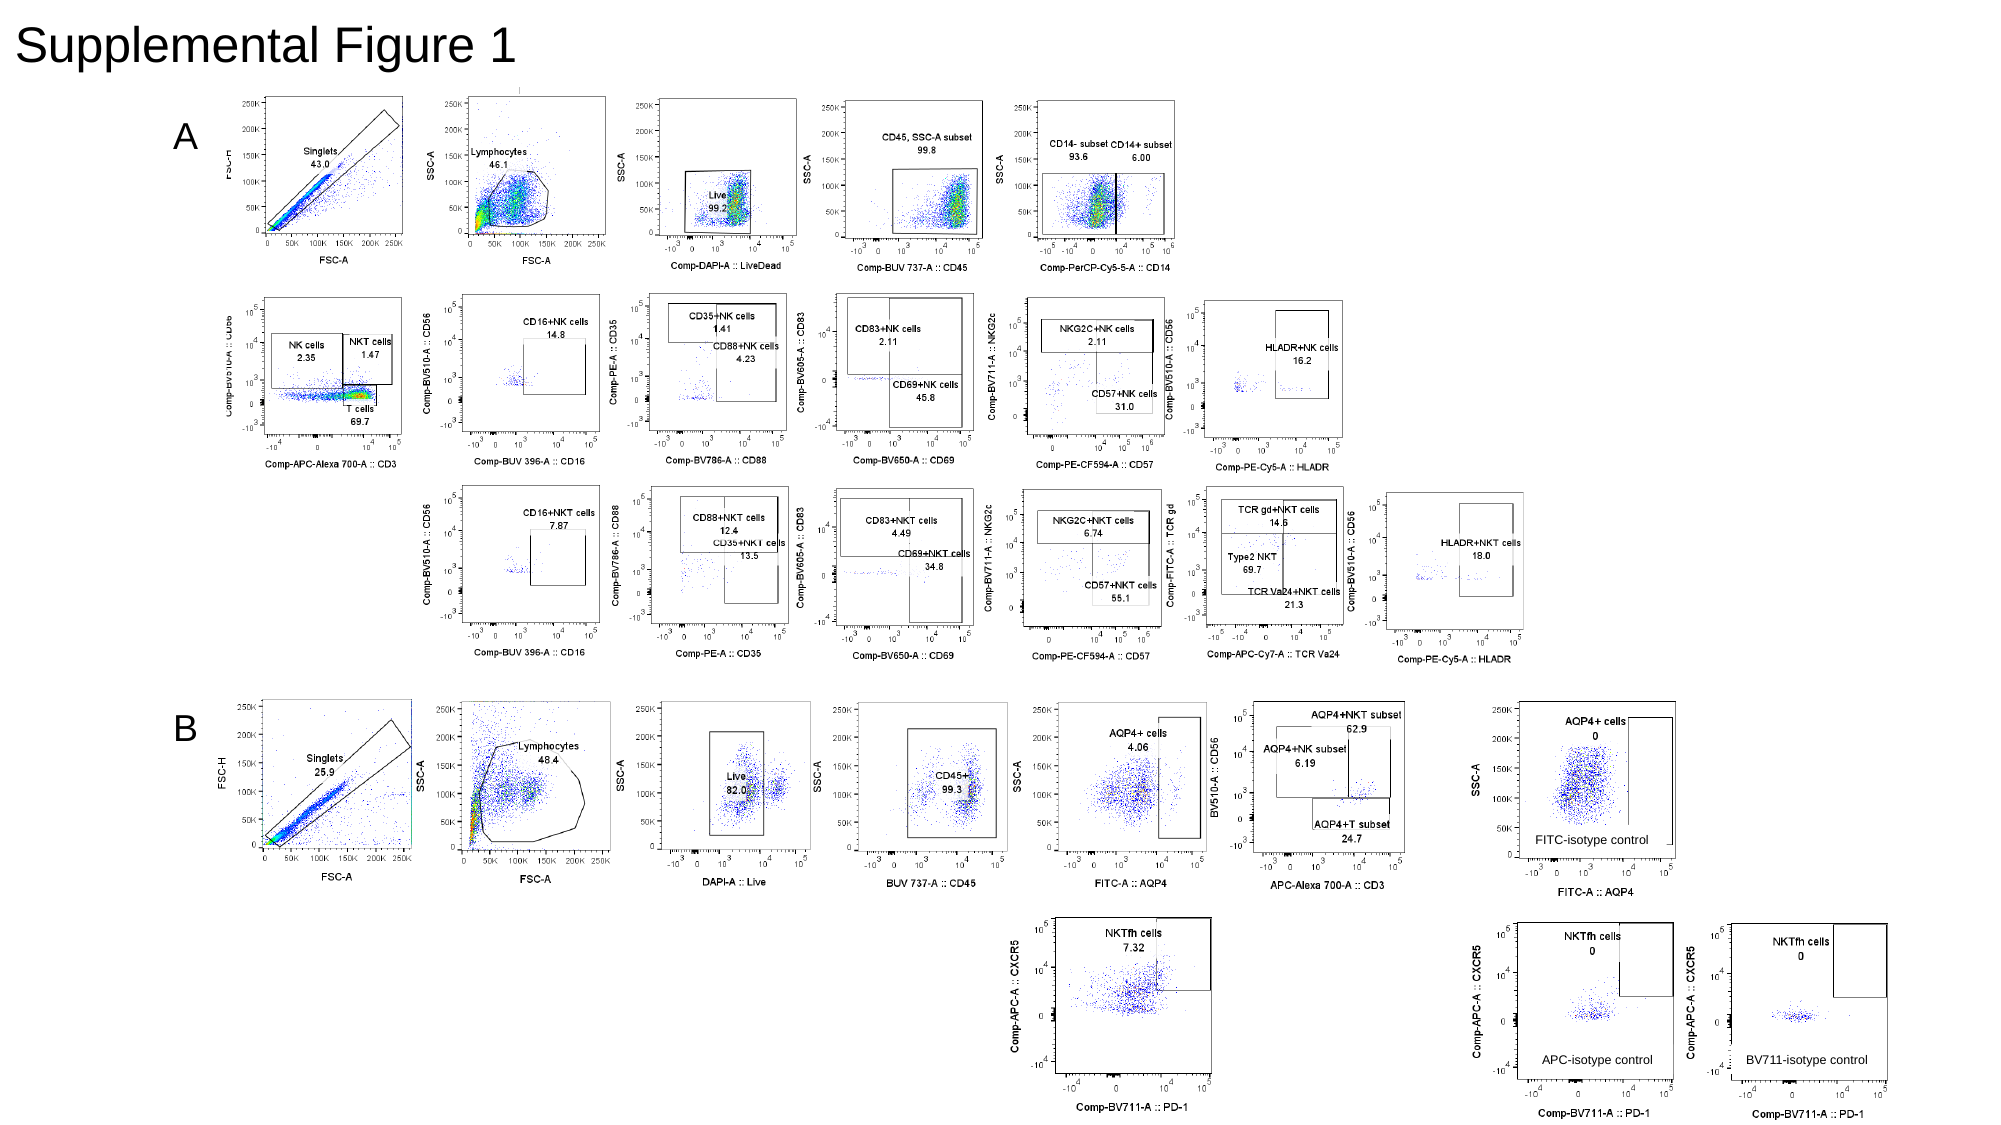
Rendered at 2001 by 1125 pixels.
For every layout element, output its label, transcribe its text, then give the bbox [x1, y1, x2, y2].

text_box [1470, 701, 1888, 1120]
picture [1009, 917, 1212, 1114]
text_box Supplemental Figure 1 [0, 5, 633, 80]
text_box A [149, 104, 222, 165]
text_box B [149, 696, 206, 756]
picture [226, 87, 1524, 670]
picture [206, 690, 1406, 911]
